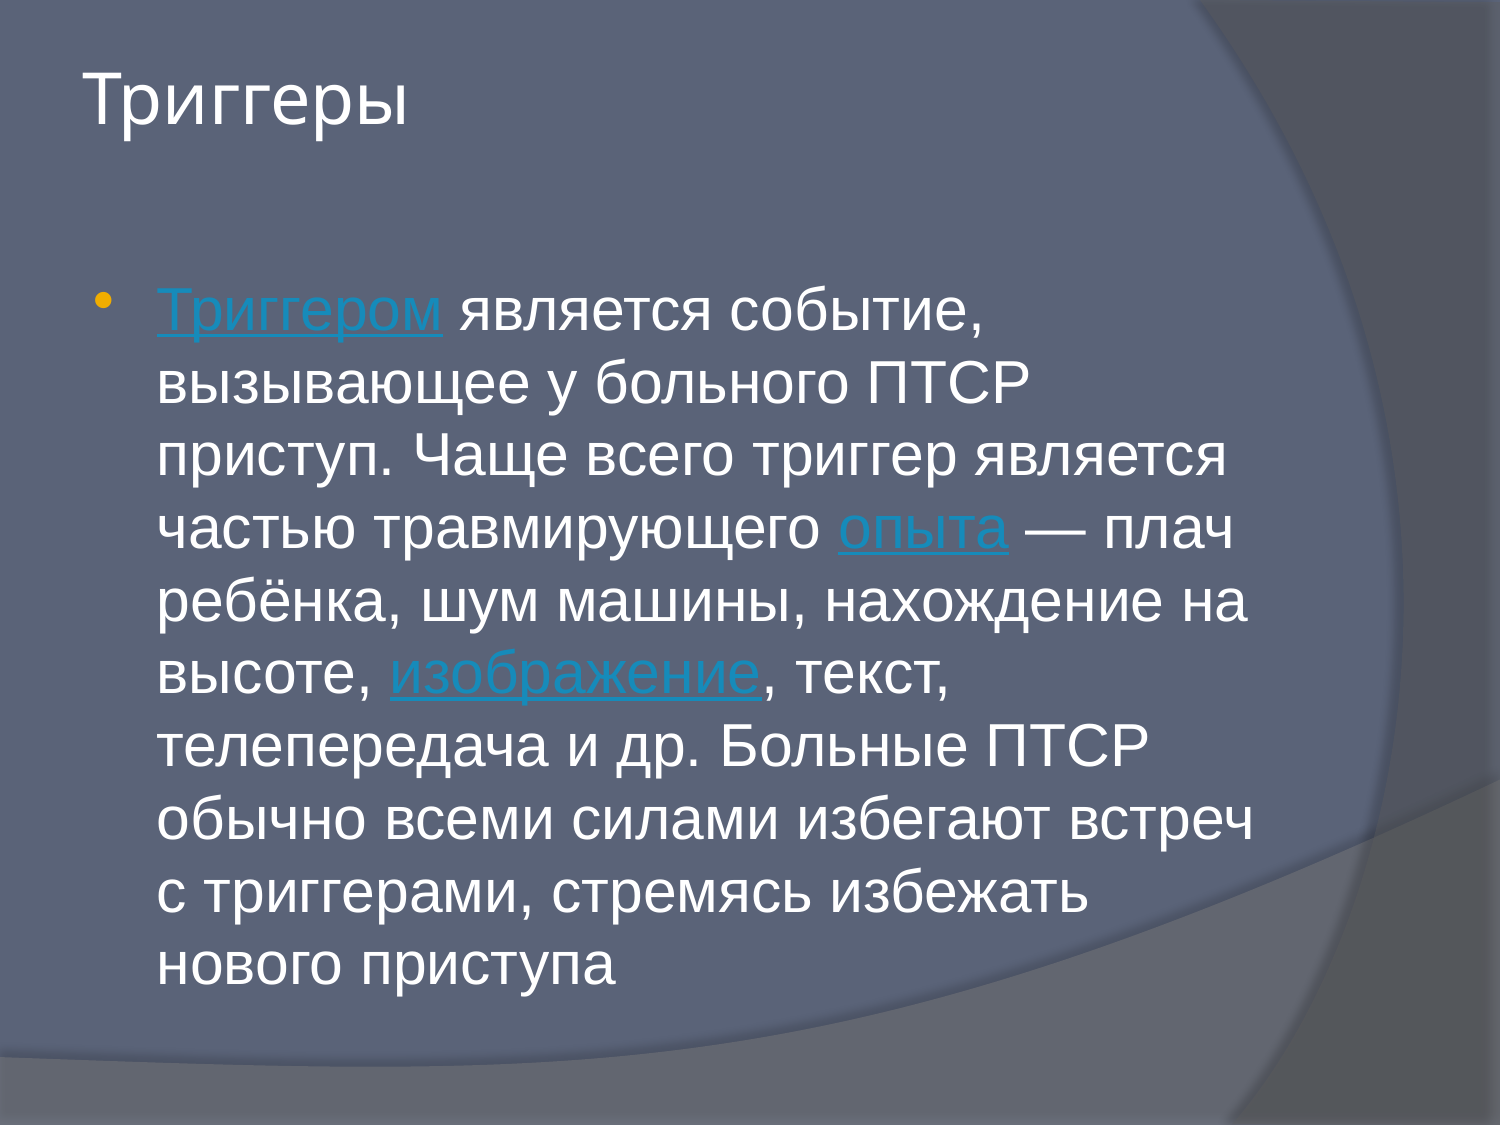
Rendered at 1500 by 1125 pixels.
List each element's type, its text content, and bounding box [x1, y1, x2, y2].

title Триггеры [75, 45, 1300, 233]
list Триггером является событие, вызывающее у больного ПТСР приступ. Чаще всего триггер является частью травмирующего опыта — плач ребёнка, шум машины, нахождение на высоте, изображение, текст, телепередача и др. Больные ПТСР обычно всеми силами избегают встреч с триггерами, стремясь избежать нового приступа [75, 262, 1300, 1005]
